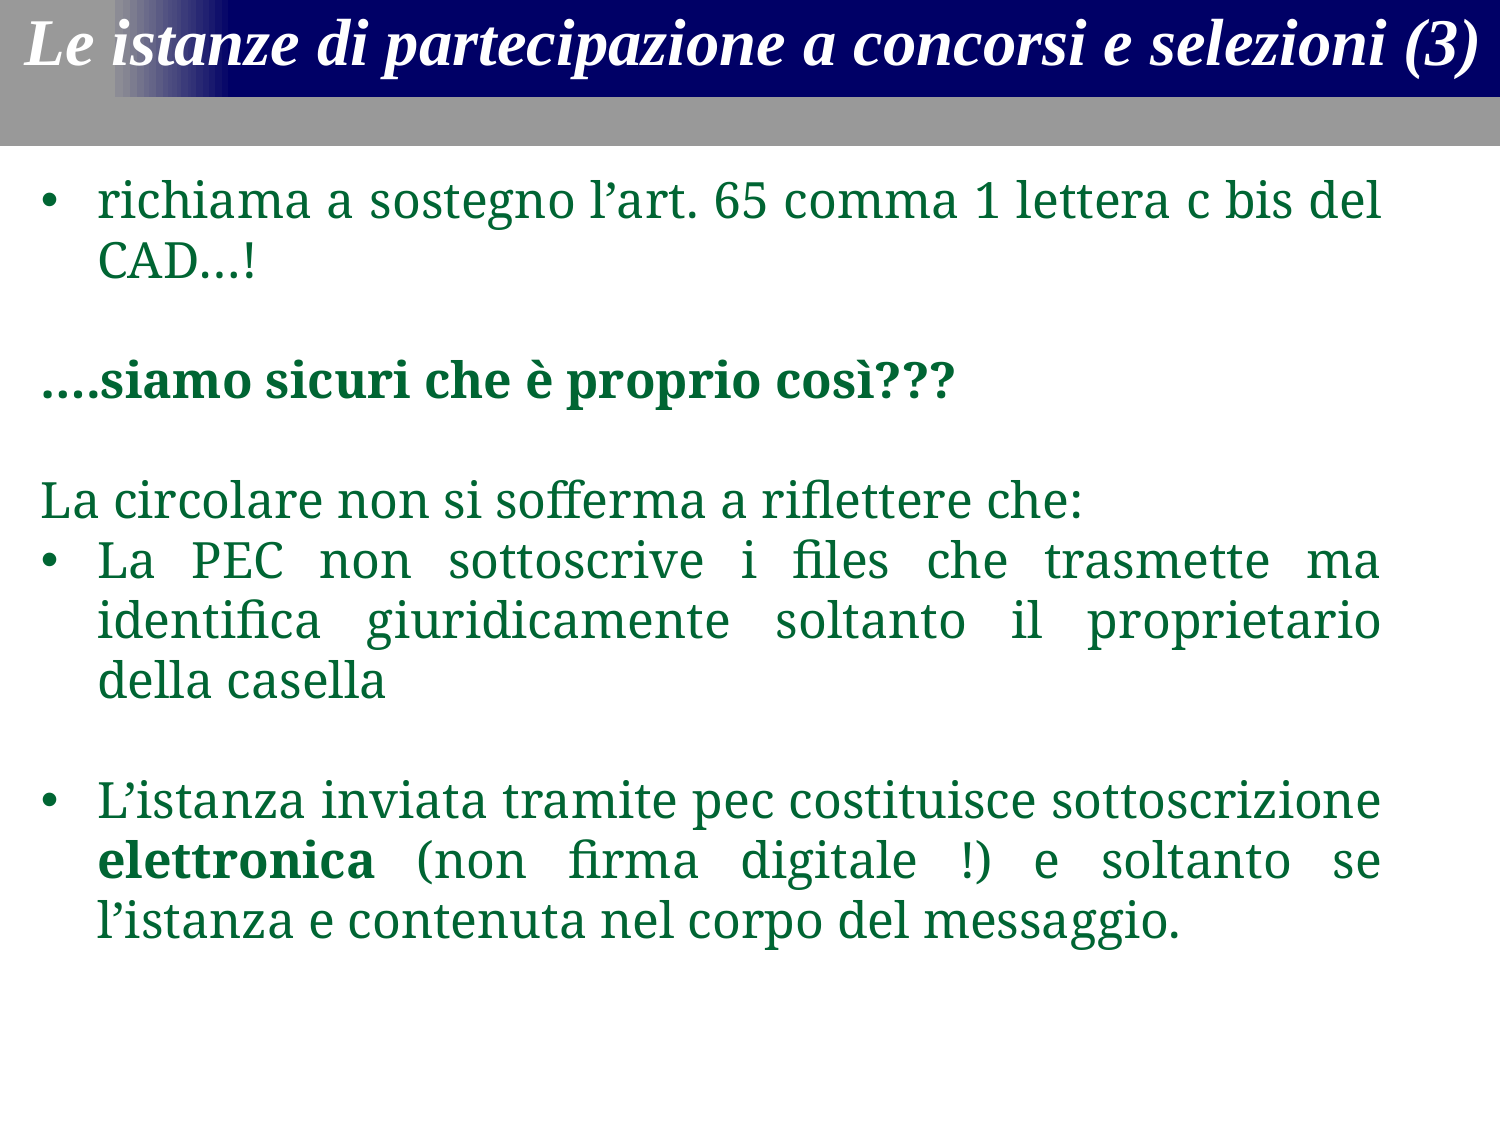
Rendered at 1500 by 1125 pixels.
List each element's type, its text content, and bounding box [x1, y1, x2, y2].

text_box richiama a sostegno l’art. 65 comma 1 lettera c bis del CAD…! ….siamo sicuri che è proprio così??? La circolare non si sofferma a riflettere che: La PEC non sottoscrive i files che trasmette ma identifica giuridicamente soltanto il proprietario della casella L’istanza inviata tramite pec costituisce sottoscrizione elettronica (non firma digitale !) e soltanto se l’istanza e contenuta nel corpo del messaggio. [25, 161, 1398, 957]
text_box Le istanze di partecipazione a concorsi e selezioni (3) [25, 0, 1497, 129]
picture [0, 0, 1500, 1125]
